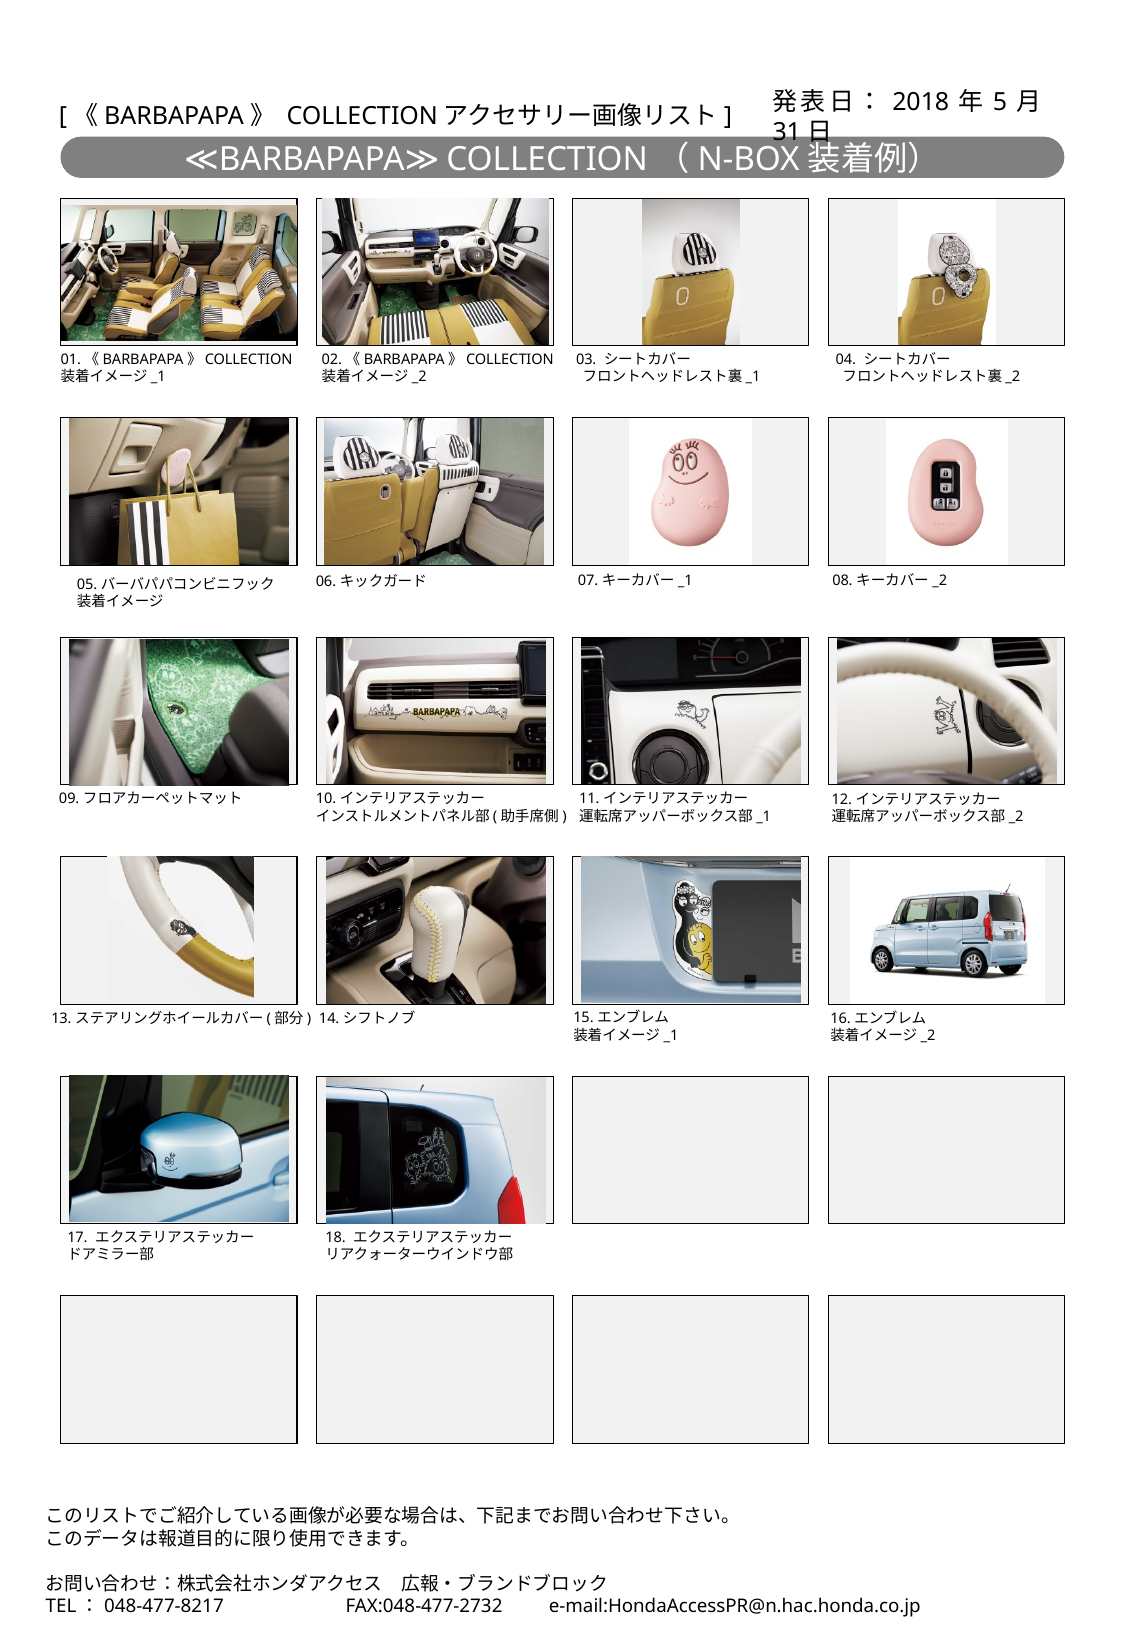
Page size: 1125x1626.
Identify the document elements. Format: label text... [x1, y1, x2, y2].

text_box 09.フロアカーペットマット [44, 781, 258, 814]
picture [581, 856, 801, 1003]
picture [61, 205, 298, 342]
text_box 14.シフトノブ [304, 1012, 431, 1035]
picture [641, 198, 740, 346]
text_box 05.バーバパパコンビニフック 装着イメージ [62, 567, 290, 617]
picture [107, 856, 254, 1003]
text_box 04. シートカバー フロントヘッドレスト裏_2 [820, 342, 1036, 393]
picture [326, 857, 546, 1004]
text_box 発表日：2018年5月31日 [757, 77, 1063, 123]
text_box このリストでご紹介している画像が必要な場合は、下記までお問い合わせ下さい。 このデータは報道目的に限り使用できます。 お問い合わせ：株式会社ホンダアクセス 広報・ブランドブロック TEL：048-477-8217 FAX:048-477-2732 e-mail:HondaAccessPR@n.hac.honda.co.jp [30, 1496, 1125, 1624]
picture [326, 1076, 546, 1224]
text_box 15.エンブレム 装着イメージ_1 [558, 1000, 699, 1051]
picture [69, 639, 289, 786]
text_box 03. シートカバー フロントヘッドレスト裏_1 [561, 342, 776, 393]
picture [898, 198, 997, 346]
picture [69, 418, 289, 566]
text_box 12.インテリアステッカー 運転席アッパーボックス部_2 [816, 782, 1039, 832]
text_box 02.《BARBAPAPA》COLLECTION 装着イメージ_2 [306, 342, 561, 393]
text_box [《BARBAPAPA》 COLLECTIONアクセサリー画像リスト] [44, 91, 747, 137]
text_box 17. エクステリアステッカー ドアミラー部 [52, 1220, 270, 1270]
text_box 16.エンブレム 装着イメージ_2 [815, 1001, 951, 1051]
text_box ≪BARBAPAPA≫ COLLECTION（N-BOX装着例） [169, 129, 956, 185]
text_box 13.ステアリングホイールカバー(部分) [36, 1001, 326, 1034]
text_box 01.《BARBAPAPA》COLLECTION 装着イメージ_1 [45, 342, 306, 393]
picture [321, 198, 549, 345]
picture [326, 637, 546, 785]
text_box 11.インテリアステッカー 運転席アッパーボックス部_1 [564, 781, 786, 832]
picture [69, 1075, 289, 1222]
picture [885, 418, 1009, 566]
text_box 08.キーカバー_2 [817, 563, 963, 596]
text_box 10.インテリアステッカー インストルメントパネル部(助手席側) [301, 781, 564, 832]
text_box 07.キーカバー_1 [563, 563, 708, 596]
text_box 18. エクステリアステッカー リアクォーターウインドウ部 [310, 1220, 529, 1270]
picture [324, 418, 544, 565]
picture [629, 418, 752, 565]
picture [837, 637, 1057, 785]
picture [581, 637, 801, 785]
picture [849, 857, 1045, 1004]
text_box 06.キックガード [301, 564, 442, 615]
